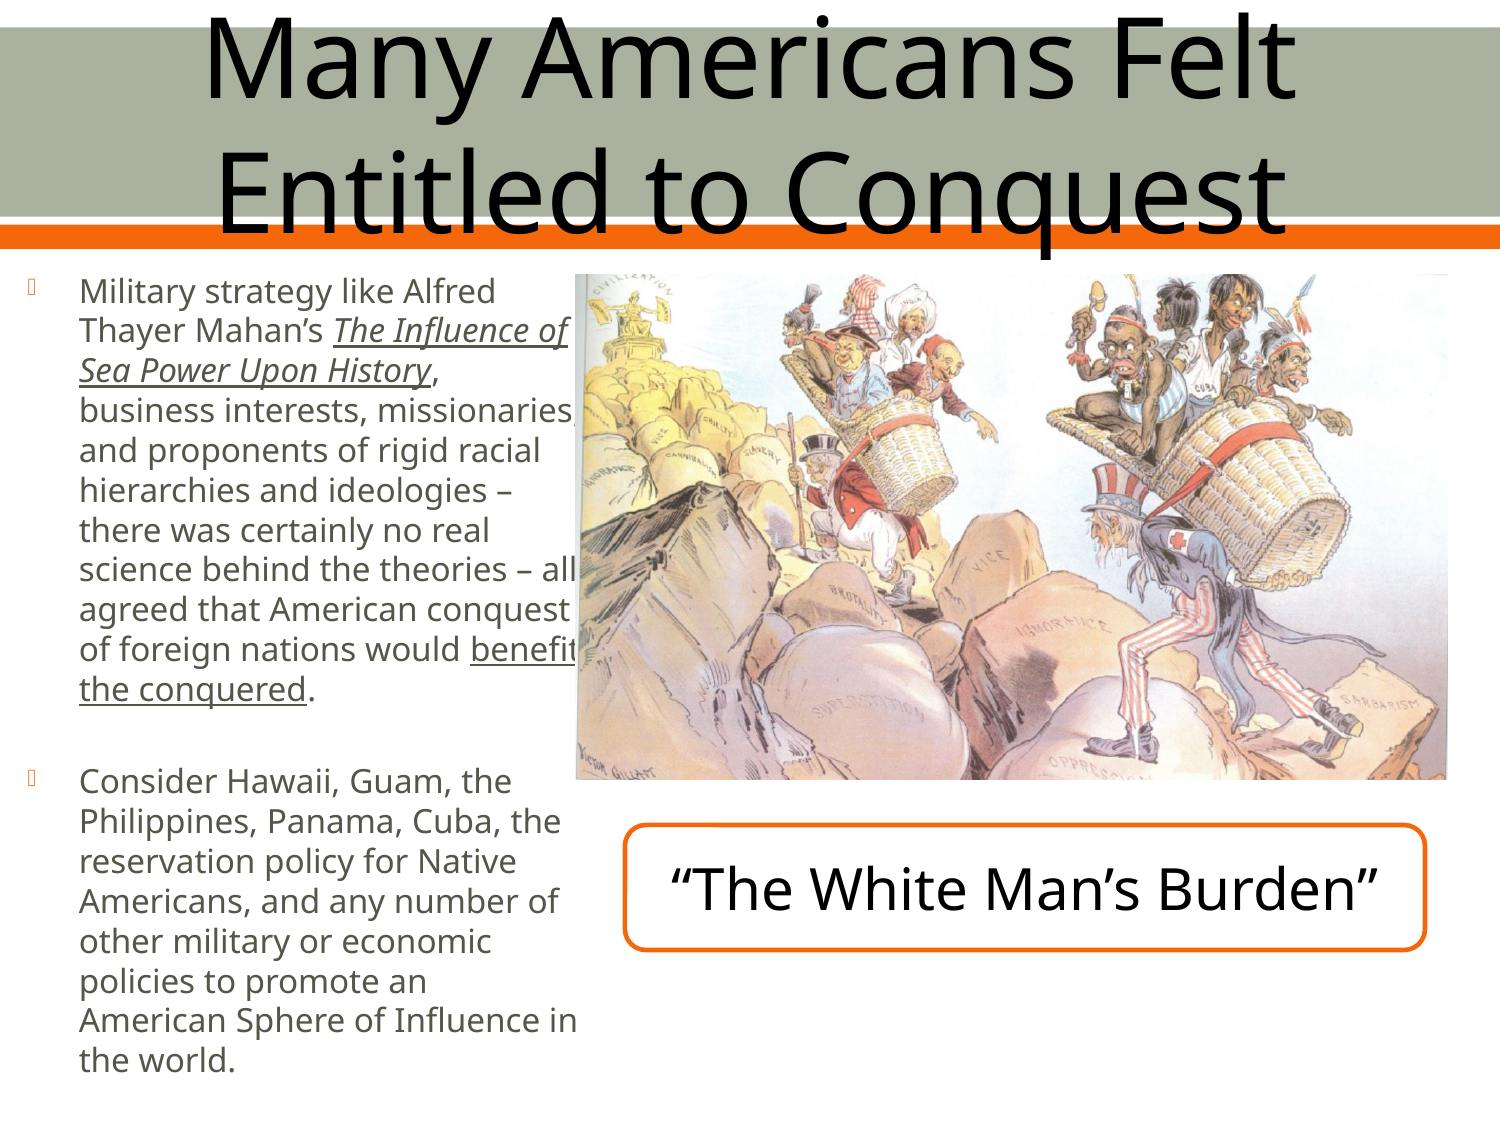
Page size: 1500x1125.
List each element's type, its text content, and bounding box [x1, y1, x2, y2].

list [574, 274, 1448, 781]
title Many Americans Felt Entitled to Conquest [75, 29, 1425, 213]
list Military strategy like Alfred Thayer Mahan’s The Influence of Sea Power Upon History, business interests, missionaries, and proponents of rigid racial hierarchies and ideologies – there was certainly no real science behind the theories – all agreed that American conquest of foreign nations would benefit the conquered. Consider Hawaii, Guam, the Philippines, Panama, Cuba, the reservation policy for Native Americans, and any number of other military or economic policies to promote an American Sphere of Influence in the world. [12, 262, 600, 1113]
text_box “The White Man’s Burden” [622, 822, 1428, 953]
